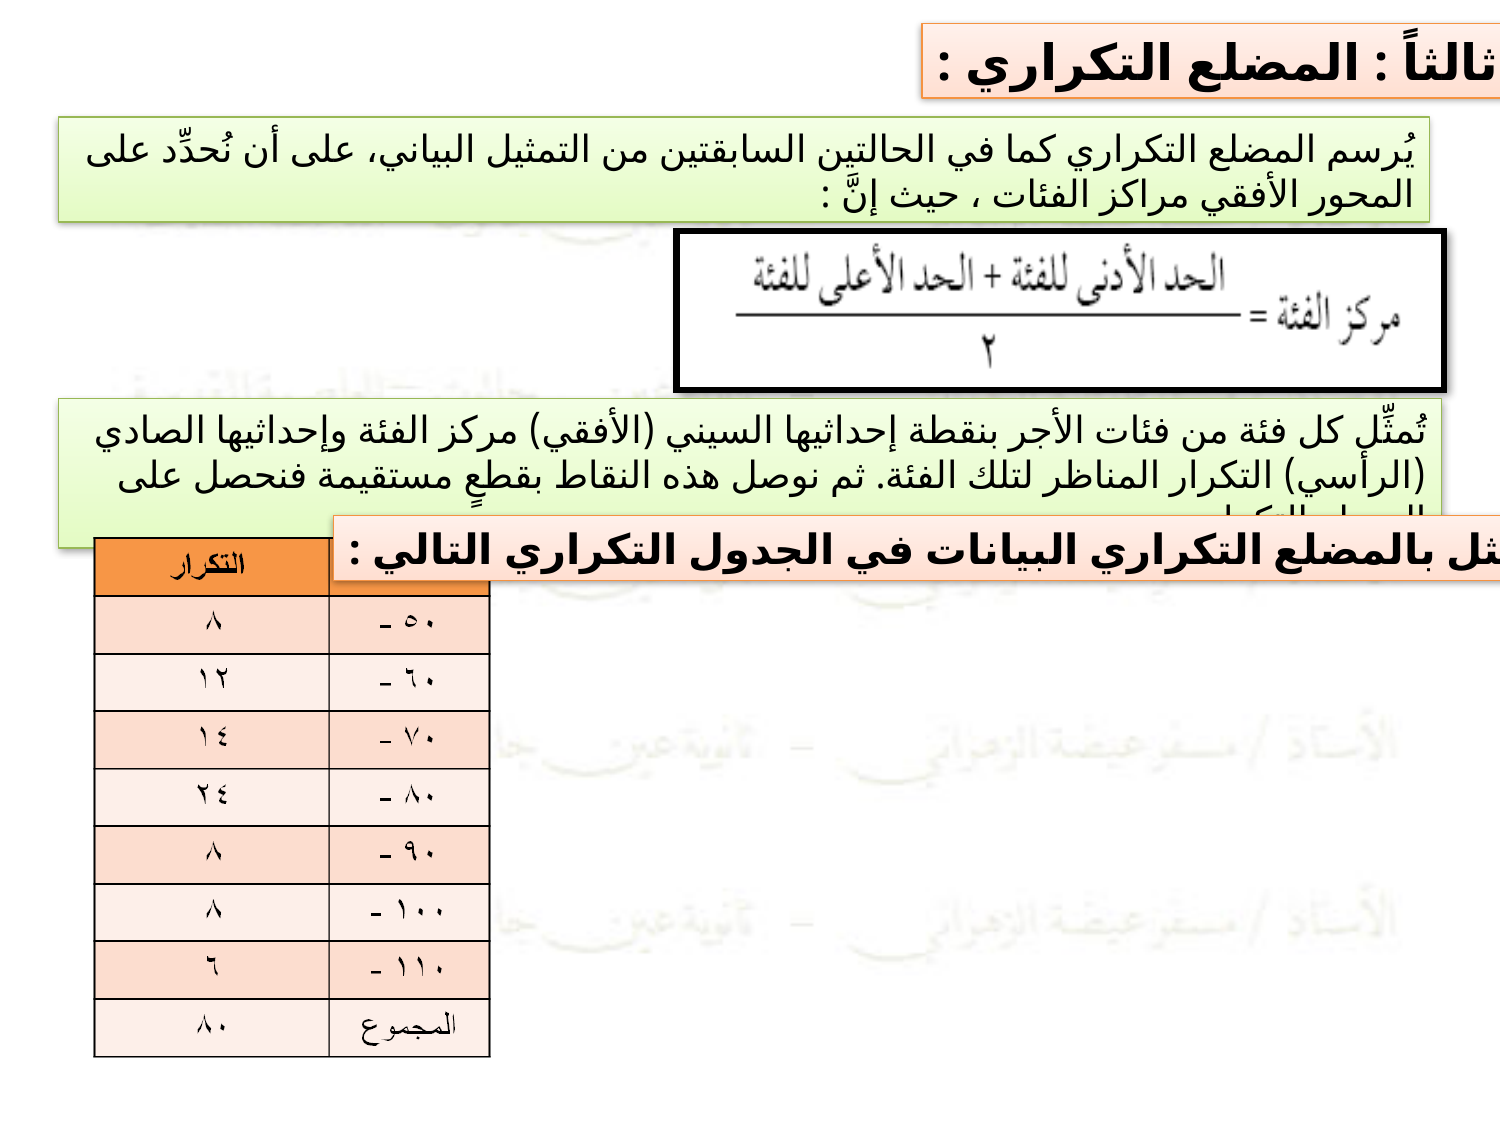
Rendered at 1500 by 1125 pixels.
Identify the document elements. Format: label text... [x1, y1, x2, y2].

text_box ثالثاً : المضلع التكراري : [921, 23, 1500, 99]
text_box يُرسم المضلع التكراري كما في الحالتين السابقتين من التمثيل البياني، على أن نُحدِّد على المحور الأفقي مراكز الفئات ، حيث إنَّ : [58, 116, 1430, 223]
text_box تُمثِّل كل فئة من فئات الأجر بنقطة إحداثيها السيني (الأفقي) مركز الفئة وإحداثيها الصادي (الرأسي) التكرار المناظر لتلك الفئة. ثم نوصل هذه النقاط بقطعٍ مستقيمة فنحصل على المضلع التكراري. [58, 398, 1442, 549]
text_box مثال : مثل بالمضلع التكراري البيانات في الجدول التكراري التالي : [333, 515, 1500, 581]
picture [0, 0, 1500, 1125]
